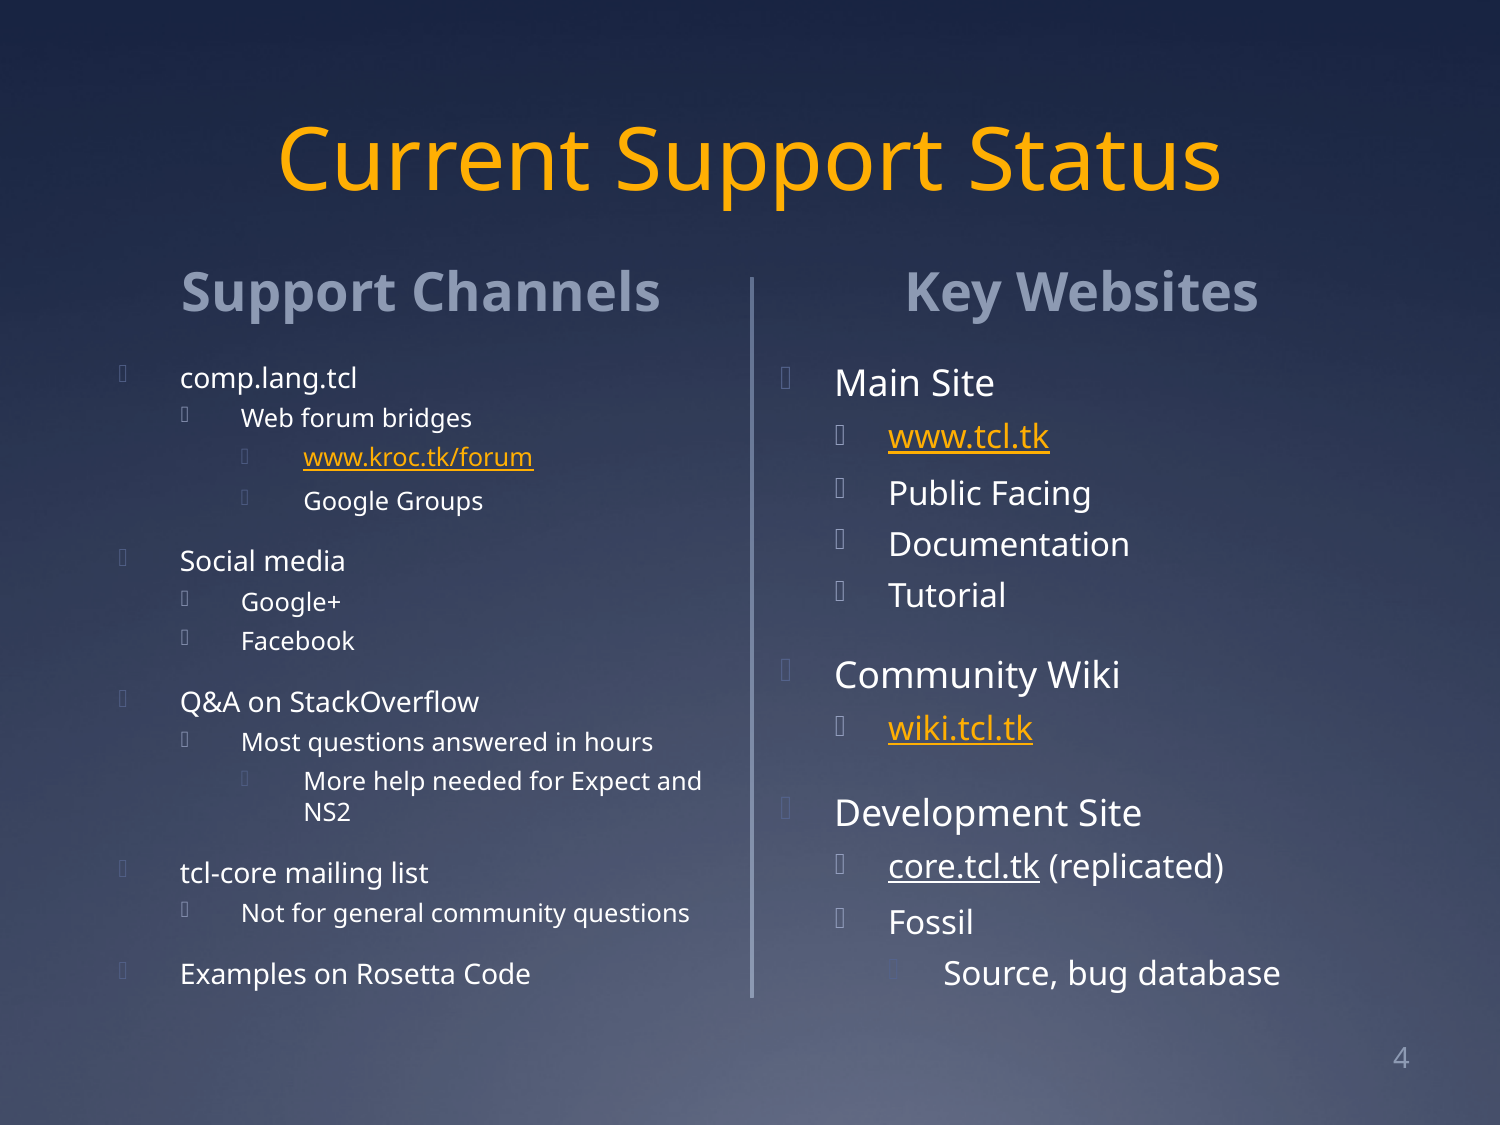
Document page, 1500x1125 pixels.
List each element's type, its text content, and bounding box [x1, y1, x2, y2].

list Support Channels [104, 253, 739, 330]
list Main Site www.tcl.tk Public Facing Documentation Tutorial Community Wiki wiki.tcl.tk Development Site core.tcl.tk (replicated) Fossil Source, bug database [765, 352, 1400, 1001]
title Current Support Status [100, 95, 1400, 225]
list Key Websites [765, 253, 1400, 330]
slide_number 4 [1325, 1029, 1425, 1090]
list comp.lang.tcl Web forum bridges www.kroc.tk/forum Google Groups Social media Google+ Facebook Q&A on StackOverflow Most questions answered in hours More help needed for Expect and NS2 tcl-core mailing list Not for general community questions Examples on Rosetta Code [103, 352, 738, 1001]
